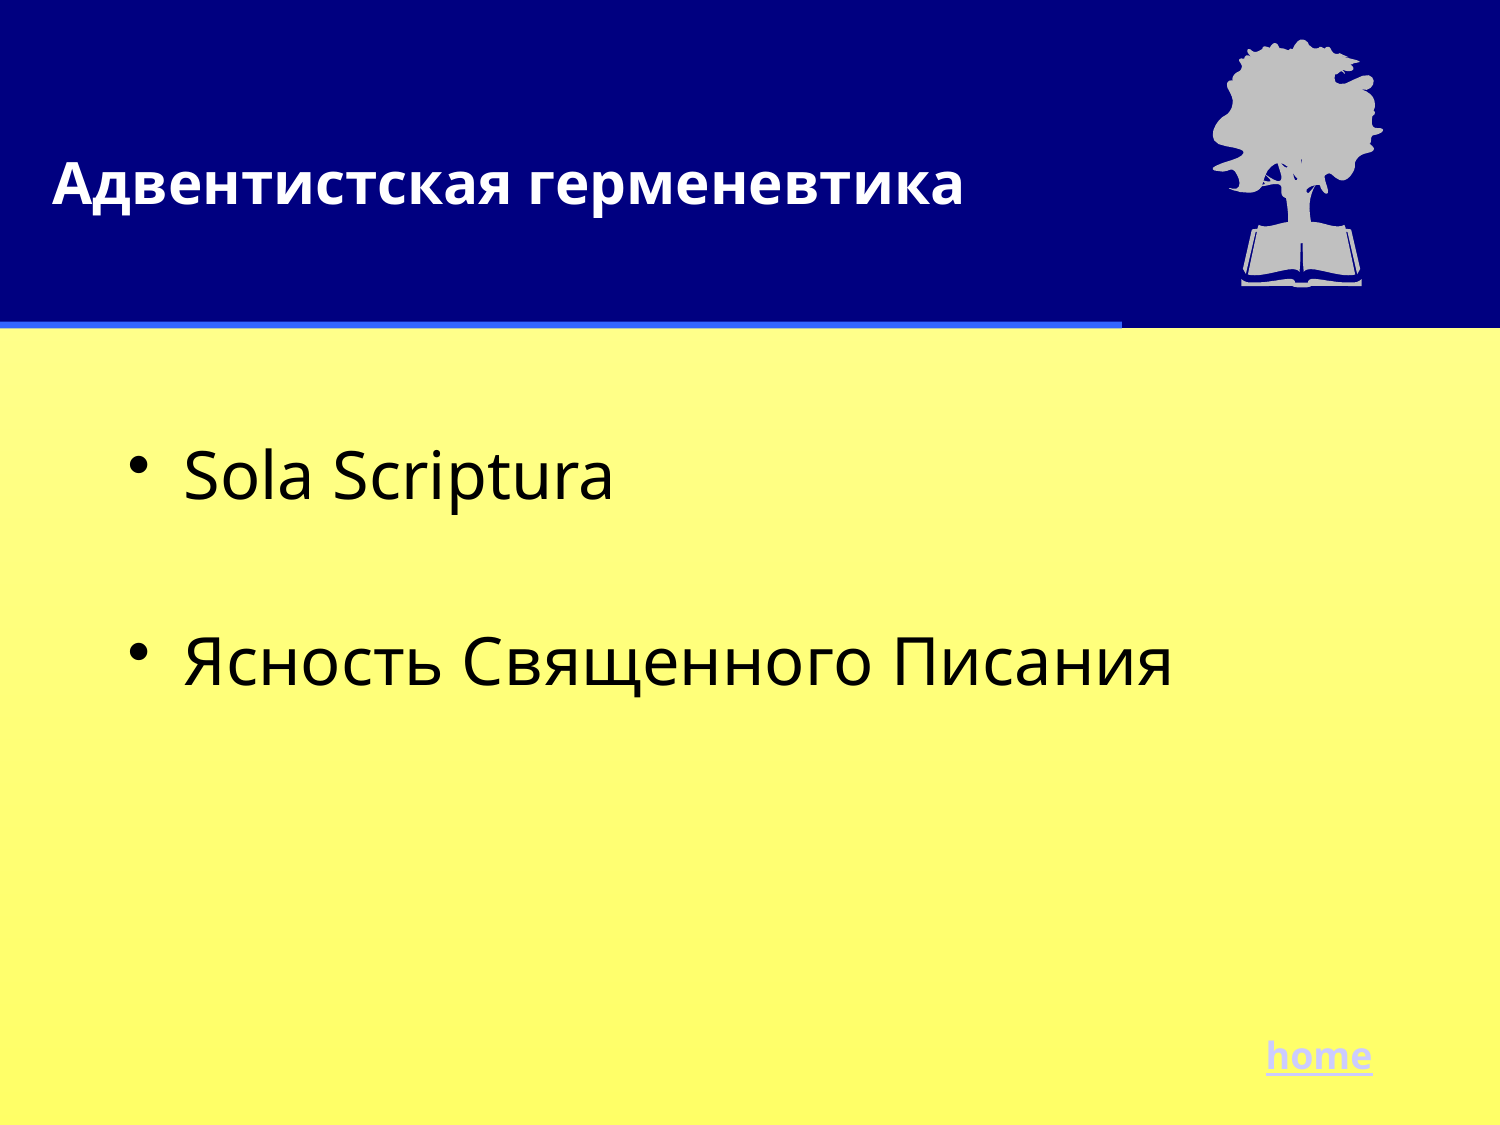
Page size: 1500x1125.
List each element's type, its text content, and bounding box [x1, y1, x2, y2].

title Адвентистская герменевтика [37, 87, 1500, 275]
list Sola Scriptura Ясность Священного Писания [112, 425, 1388, 1000]
